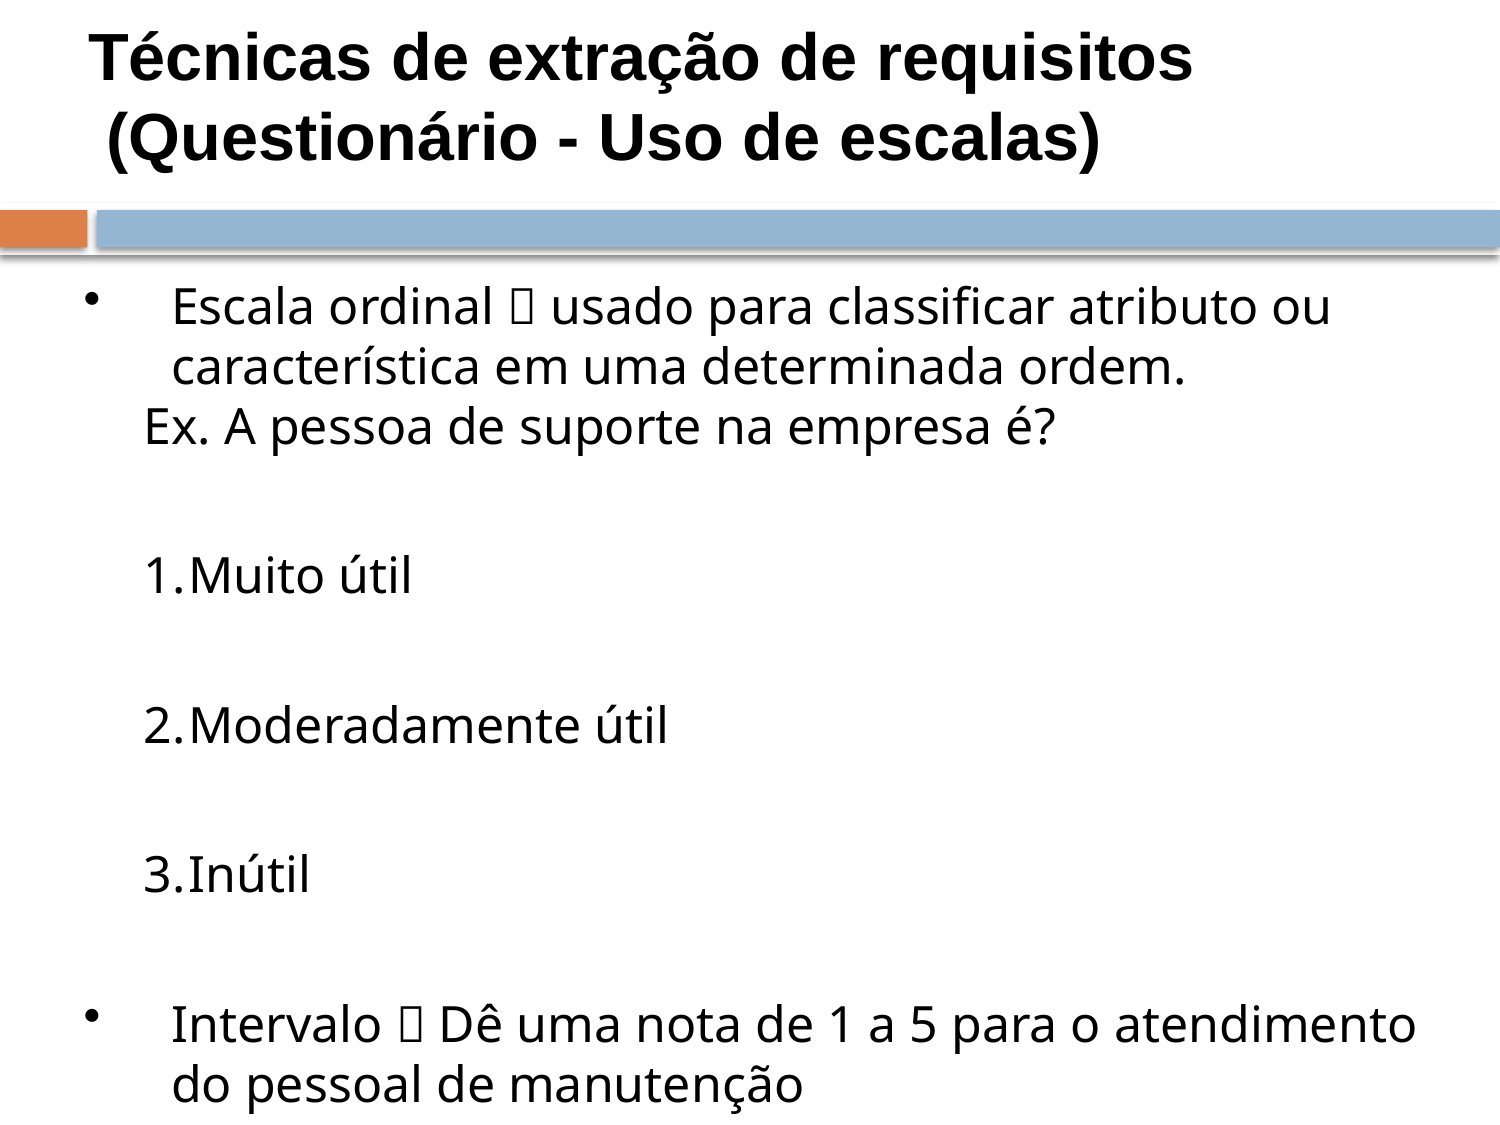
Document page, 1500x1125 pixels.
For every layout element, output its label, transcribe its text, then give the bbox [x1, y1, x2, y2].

list Escala ordinal  usado para classificar atributo ou característica em uma determinada ordem. Ex. A pessoa de suporte na empresa é? Muito útil Moderadamente útil Inútil Intervalo  Dê uma nota de 1 a 5 para o atendimento do pessoal de manutenção [69, 267, 1438, 1004]
text_box Técnicas de extração de requisitos (Questionário - Uso de escalas) [73, 54, 1349, 182]
